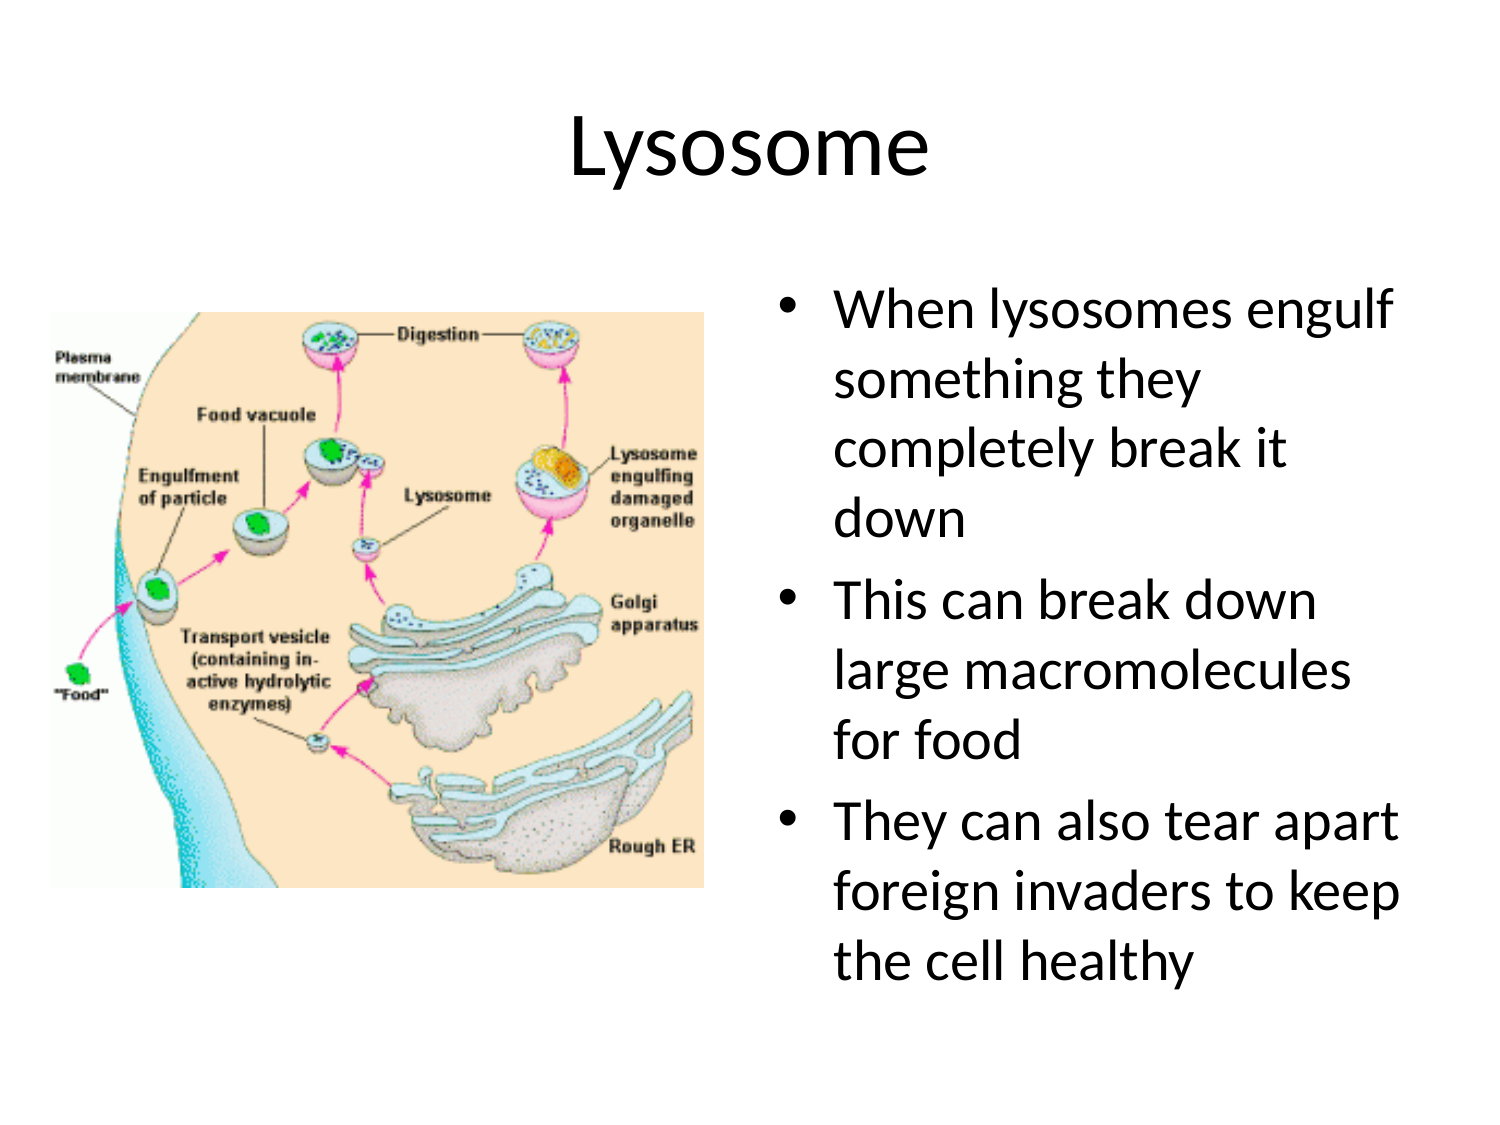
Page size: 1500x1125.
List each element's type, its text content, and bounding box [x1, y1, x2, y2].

picture [49, 312, 704, 888]
list When lysosomes engulf something they completely break it down This can break down large macromolecules for food They can also tear apart foreign invaders to keep the cell healthy [762, 262, 1425, 1005]
title Lysosome [75, 45, 1425, 233]
